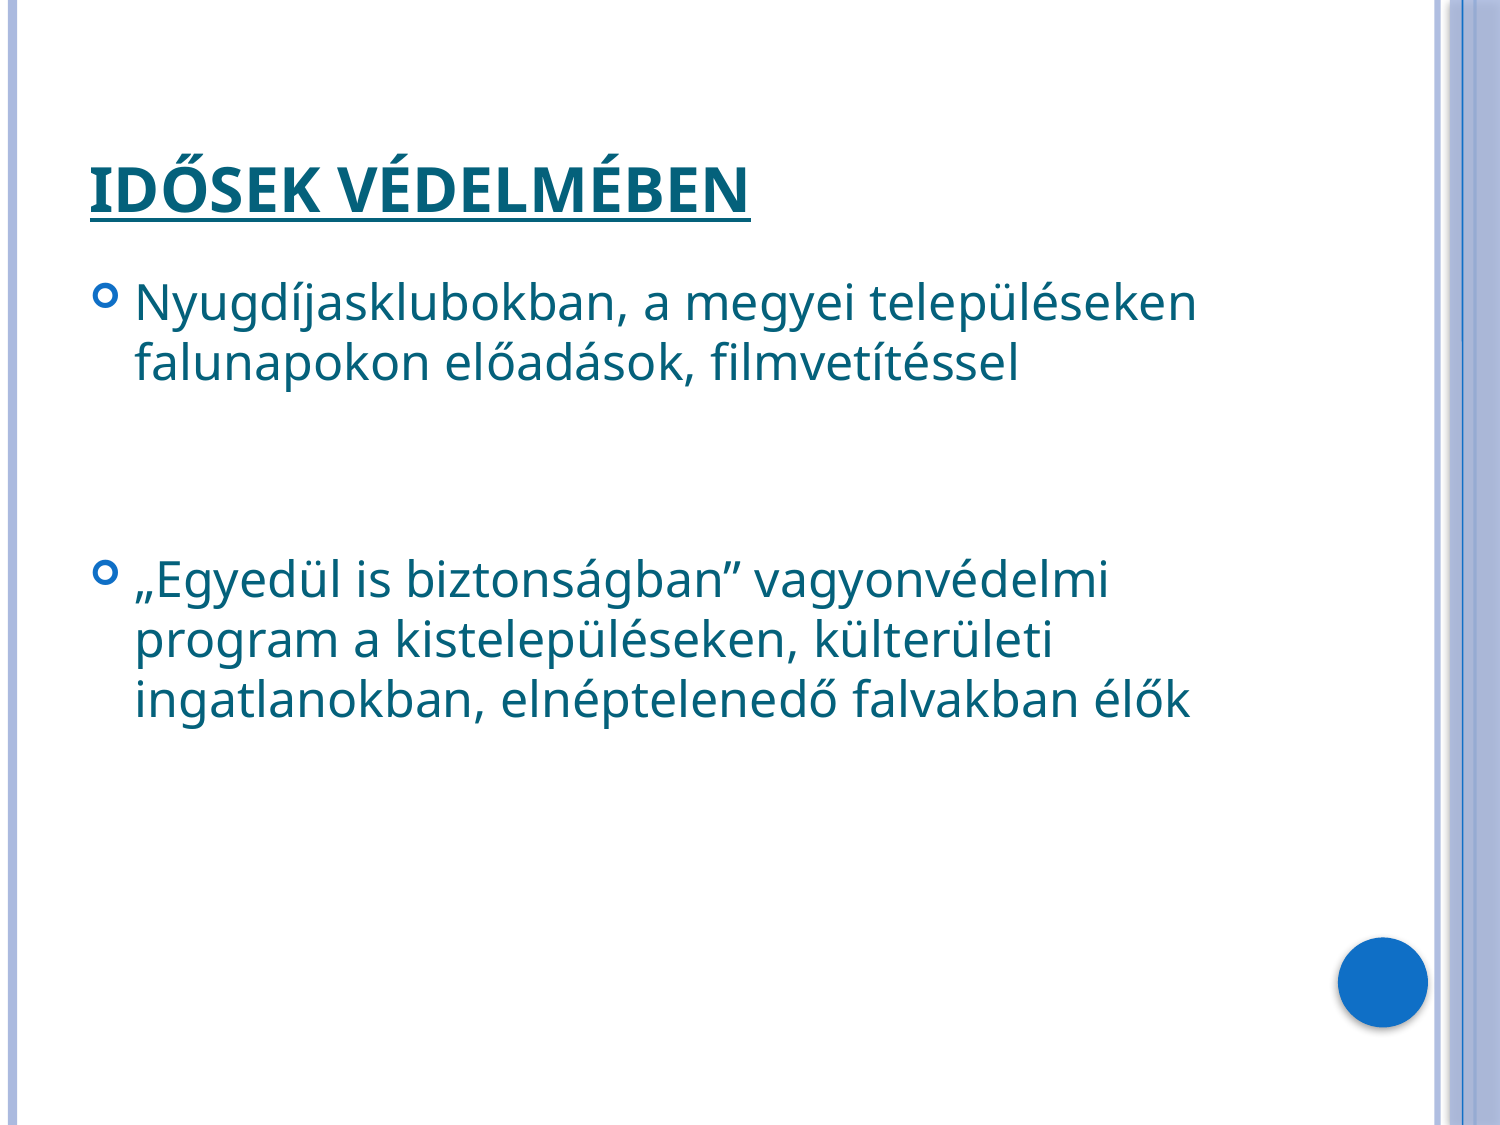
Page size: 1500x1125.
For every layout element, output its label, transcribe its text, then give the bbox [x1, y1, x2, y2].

title Idősek védelmében [75, 45, 1300, 233]
list Nyugdíjasklubokban, a megyei településeken falunapokon előadások, filmvetítéssel „Egyedül is biztonságban” vagyonvédelmi program a kistelepüléseken, külterületi ingatlanokban, elnéptelenedő falvakban élők [75, 262, 1300, 1062]
